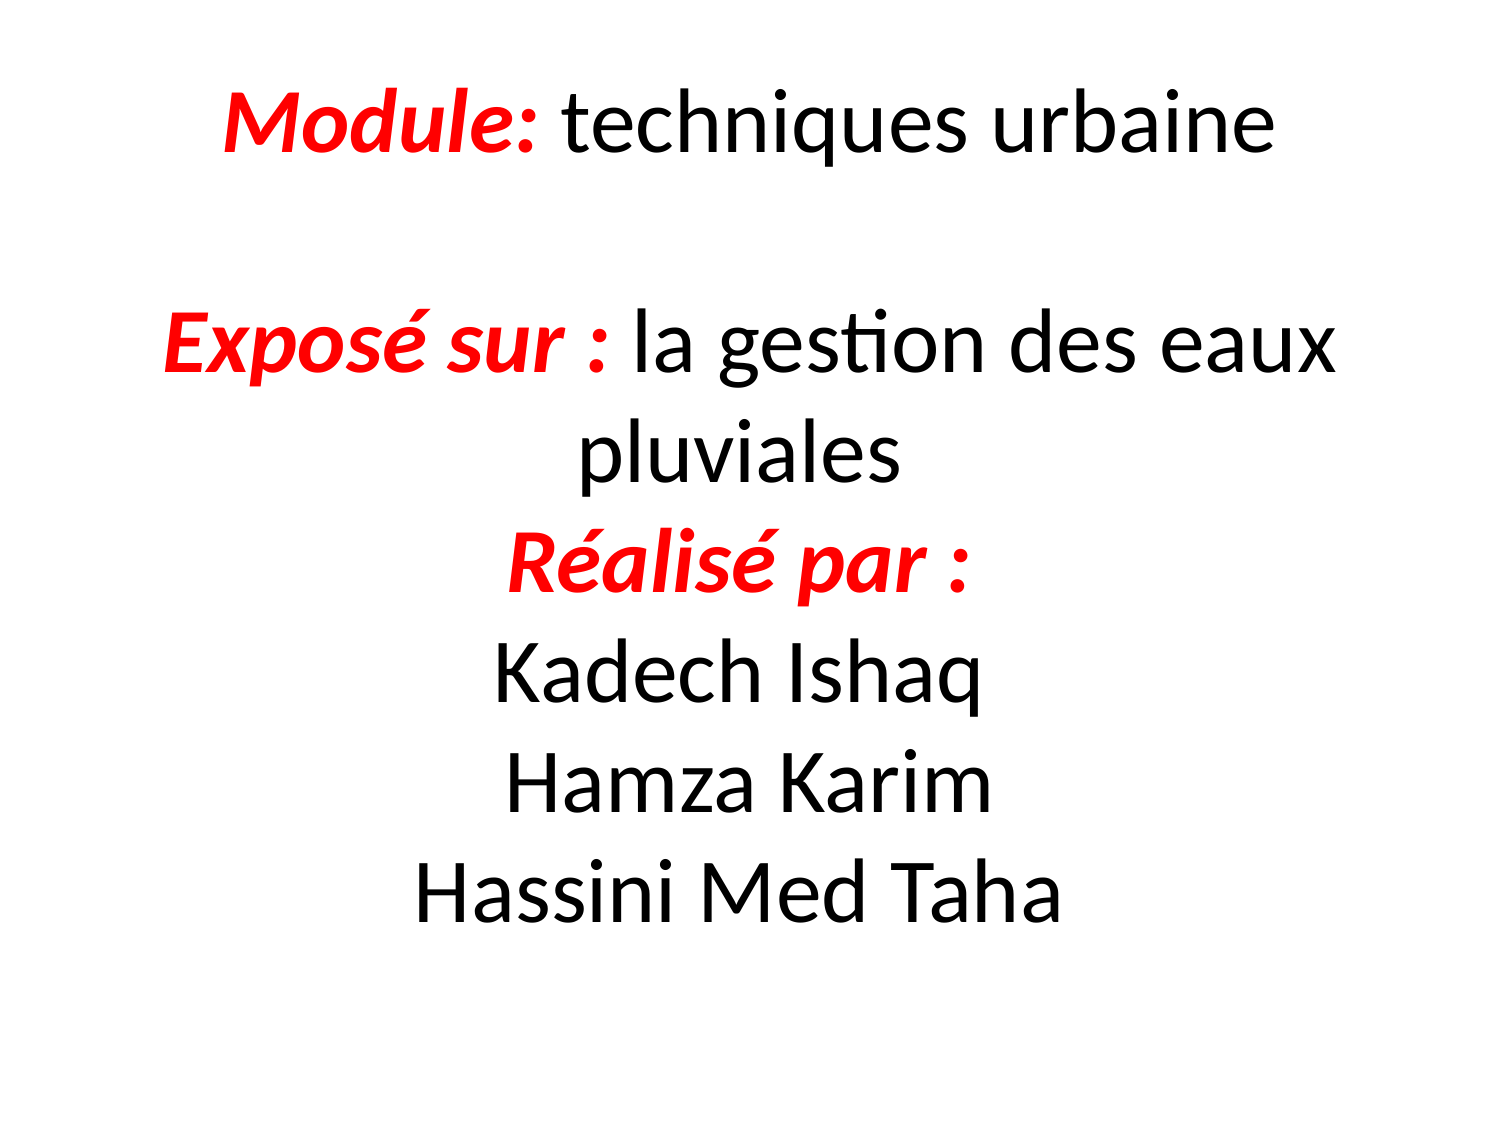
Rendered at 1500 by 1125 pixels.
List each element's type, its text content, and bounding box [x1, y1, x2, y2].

title Module: techniques urbaine Exposé sur : la gestion des eaux pluviales Réalisé par : Kadech Ishaq Hamza Karim Hassini Med Taha [75, 45, 1425, 1067]
